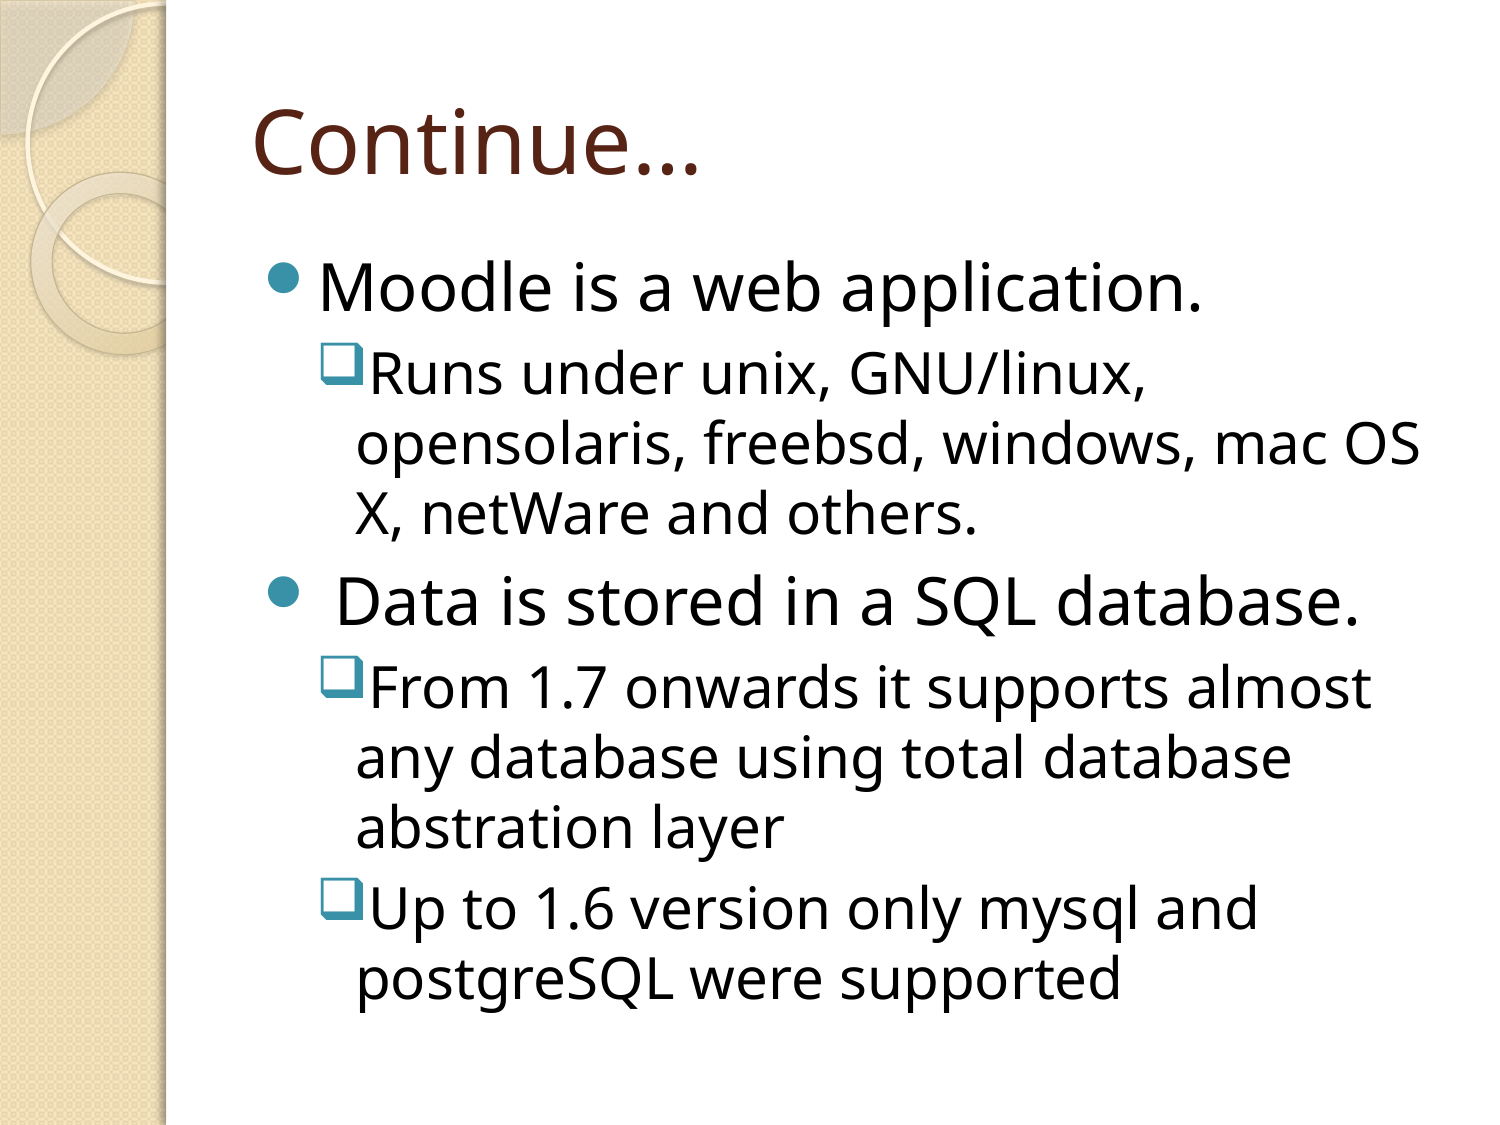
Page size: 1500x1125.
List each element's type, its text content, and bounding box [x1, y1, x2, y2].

list Moodle is a web application. Runs under unix, GNU/linux, opensolaris, freebsd, windows, mac OS X, netWare and others. Data is stored in a SQL database. From 1.7 onwards it supports almost any database using total database abstration layer Up to 1.6 version only mysql and postgreSQL were supported [235, 237, 1466, 1025]
title Continue… [235, 45, 1466, 233]
